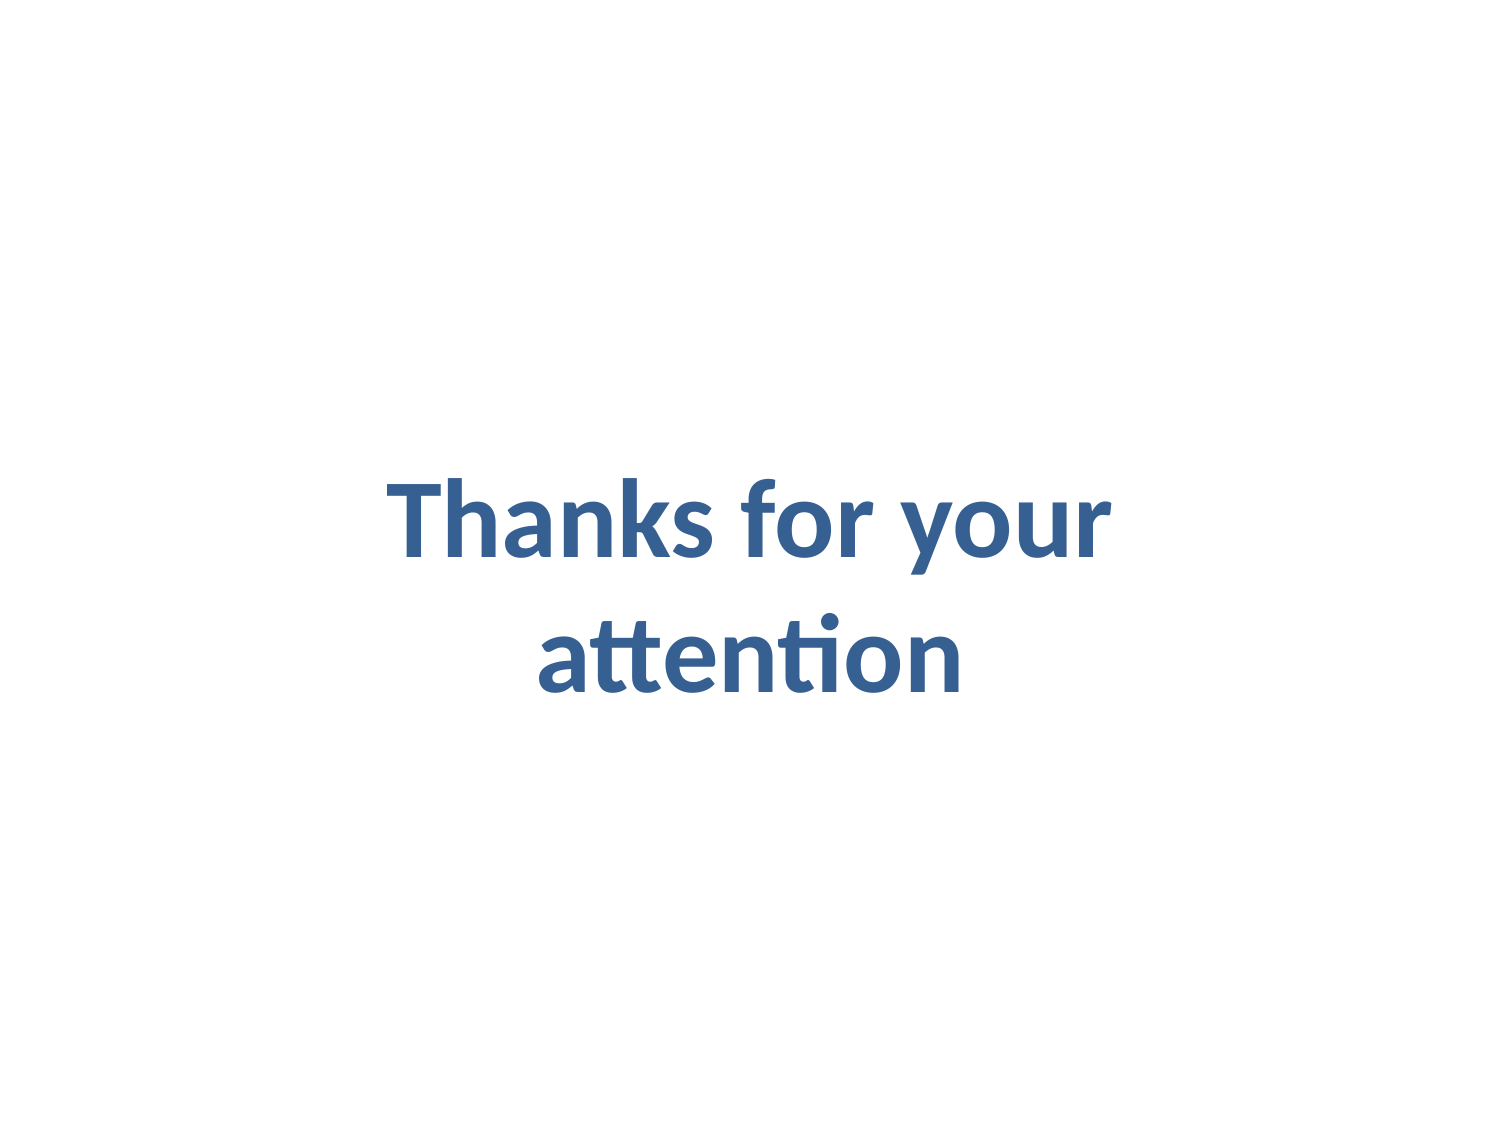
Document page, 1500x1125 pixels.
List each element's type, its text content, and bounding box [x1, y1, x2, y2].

text_box Thanks for your attention [187, 437, 1313, 723]
